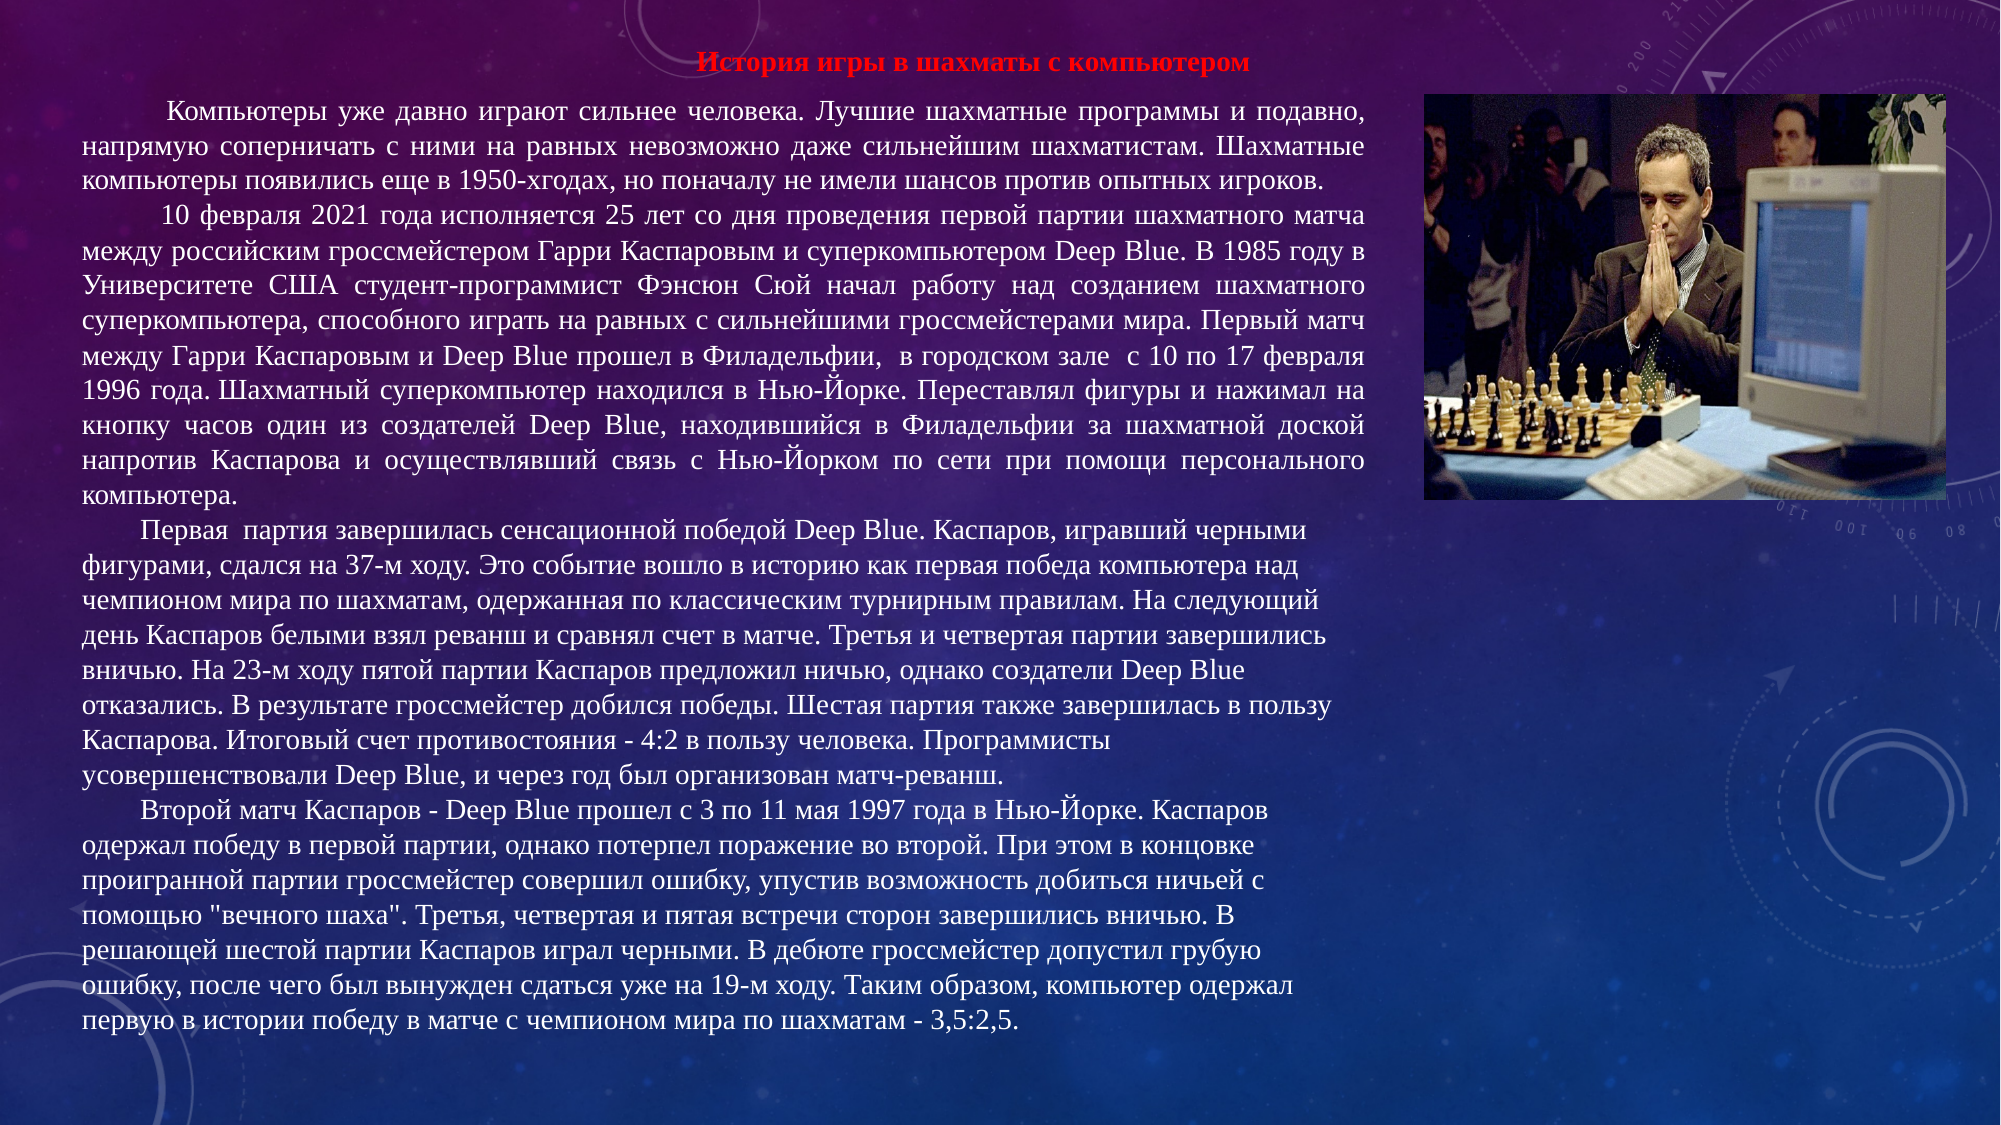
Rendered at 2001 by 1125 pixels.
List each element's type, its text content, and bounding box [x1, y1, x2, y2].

text_box История игры в шахматы с компьютером [681, 35, 1266, 83]
text_box Компьютеры уже давно играют сильнее человека. Лучшие шахматные программы и подавно, напрямую соперничать с ними на равных невозможно даже сильнейшим шахматистам. Шахматные компьютеры появились еще в 1950-хгодах, но поначалу не имели шансов против опытных игроков. 10 февраля 2021 года исполняется 25 лет со дня проведения первой партии шахматного матча между российским гроссмейстером Гарри Каспаровым и суперкомпьютером Deep Blue. В 1985 году в Университете США студент-программист Фэнсюн Сюй начал работу над созданием шахматного суперкомпьютера, способного играть на равных с сильнейшими гроссмейстерами мира. Первый матч между Гарри Каспаровым и Deep Blue прошел в Филадельфии, в городском зале с 10 по 17 февраля 1996 года. Шахматный суперкомпьютер находился в Нью-Йорке. Переставлял фигуры и нажимал на кнопку часов один из создателей Deep Blue, находившийся в Филадельфии за шахматной доской напротив Каспарова и осуществлявший связь с Нью-Йорком по сети при помощи персонального компьютера. Первая партия завершилась сенсационной победой Deep Blue. Каспаров, игравший черными фигурами, сдался на 37-м ходу. Это событие вошло в историю как первая победа компьютера над чемпионом мира по шахматам, одержанная по классическим турнирным правилам. На следующий день Каспаров белыми взял реванш и сравнял счет в матче. Третья и четвертая партии завершились вничью. На 23-м ходу пятой партии Каспаров предложил ничью, однако создатели Deep Blue отказались. В результате гроссмейстер добился победы. Шестая партия также завершилась в пользу Каспарова. Итоговый счет противостояния - 4:2 в пользу человека. Программисты усовершенствовали Deep Blue, и через год был организован матч-реванш. Второй матч Каспаров - Deep Blue прошел с 3 по 11 мая 1997 года в Нью-Йорке. Каспаров одержал победу в первой партии, однако потерпел поражение во второй. При этом в концовке проигранной партии гроссмейстер совершил ошибку, упустив возможность добиться ничьей с помощью "вечного шаха". Третья, четвертая и пятая встречи сторон завершились вничью. В решающей шестой партии Каспаров играл черными. В дебюте гроссмейстер допустил грубую ошибку, после чего был вынужден сдаться уже на 19-м ходу. Таким образом, компьютер одержал первую в истории победу в матче с чемпионом мира по шахматам - 3,5:2,5. [67, 83, 1382, 1043]
picture [0, 0, 2001, 1125]
